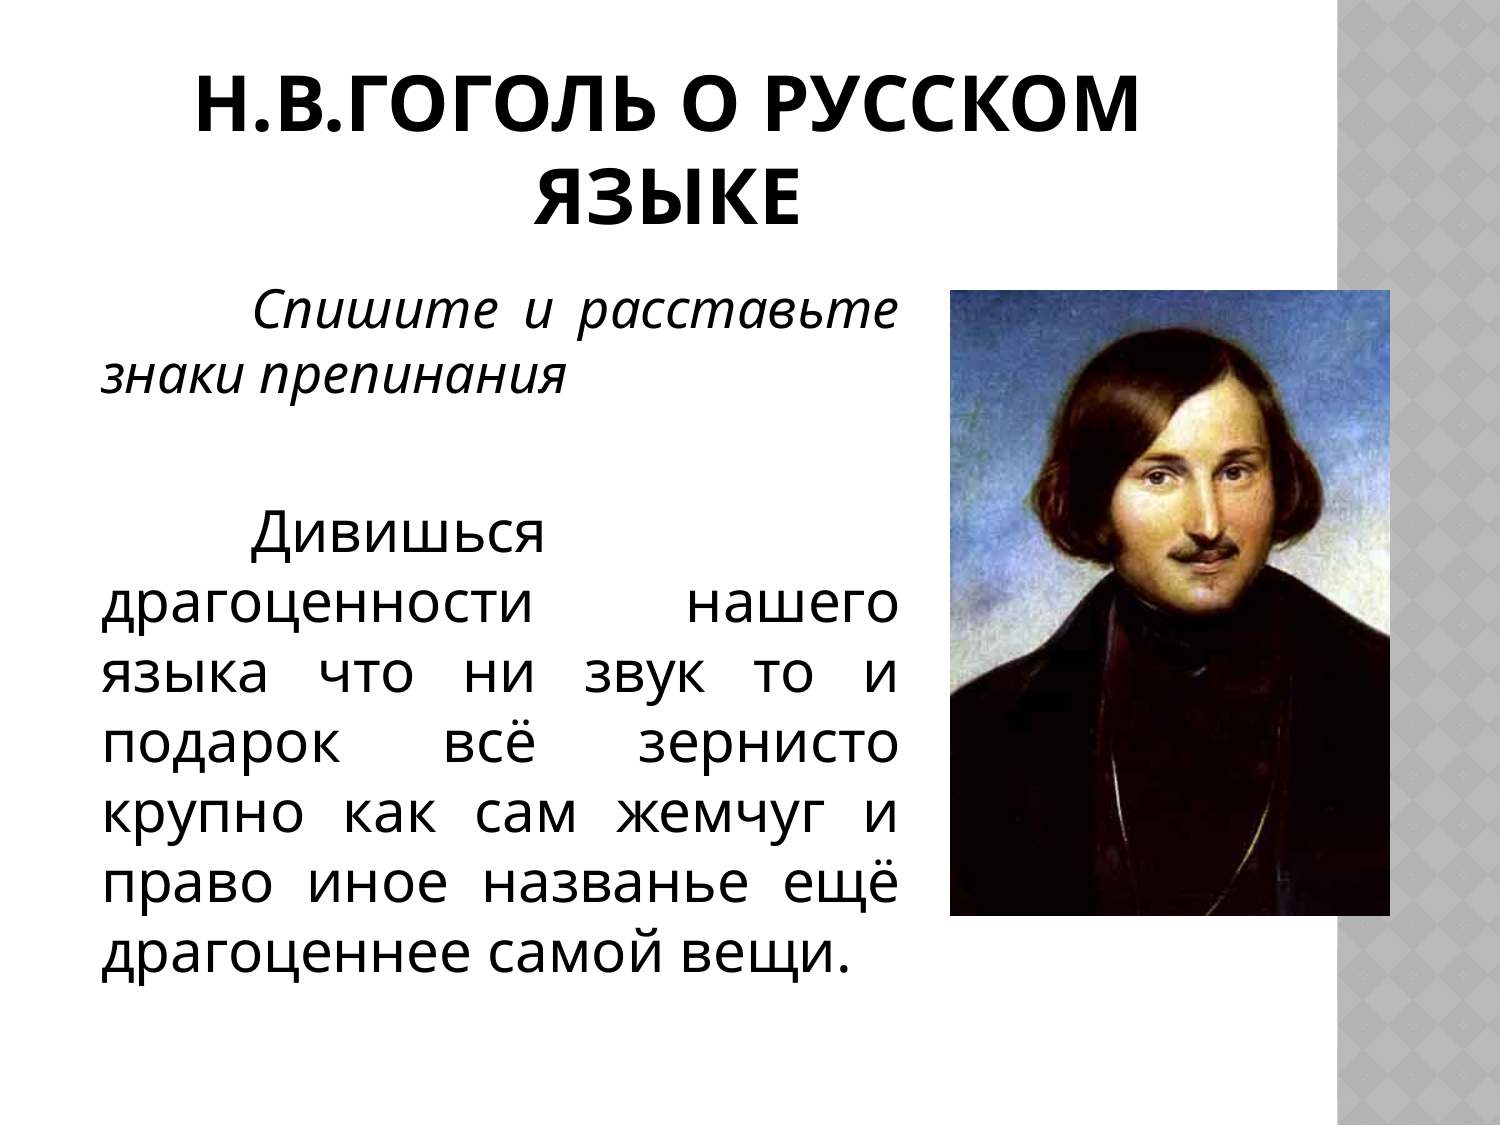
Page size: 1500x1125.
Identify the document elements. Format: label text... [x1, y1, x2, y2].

title Н.В.Гоголь о русском языке [75, 52, 1263, 240]
picture [950, 290, 1391, 917]
list Спишите и расставьте знаки препинания Дивишься драгоценности нашего языка что ни звук то и подарок всё зернисто крупно как сам жемчуг и право иное названье ещё драгоценнее самой вещи. [41, 267, 916, 1059]
